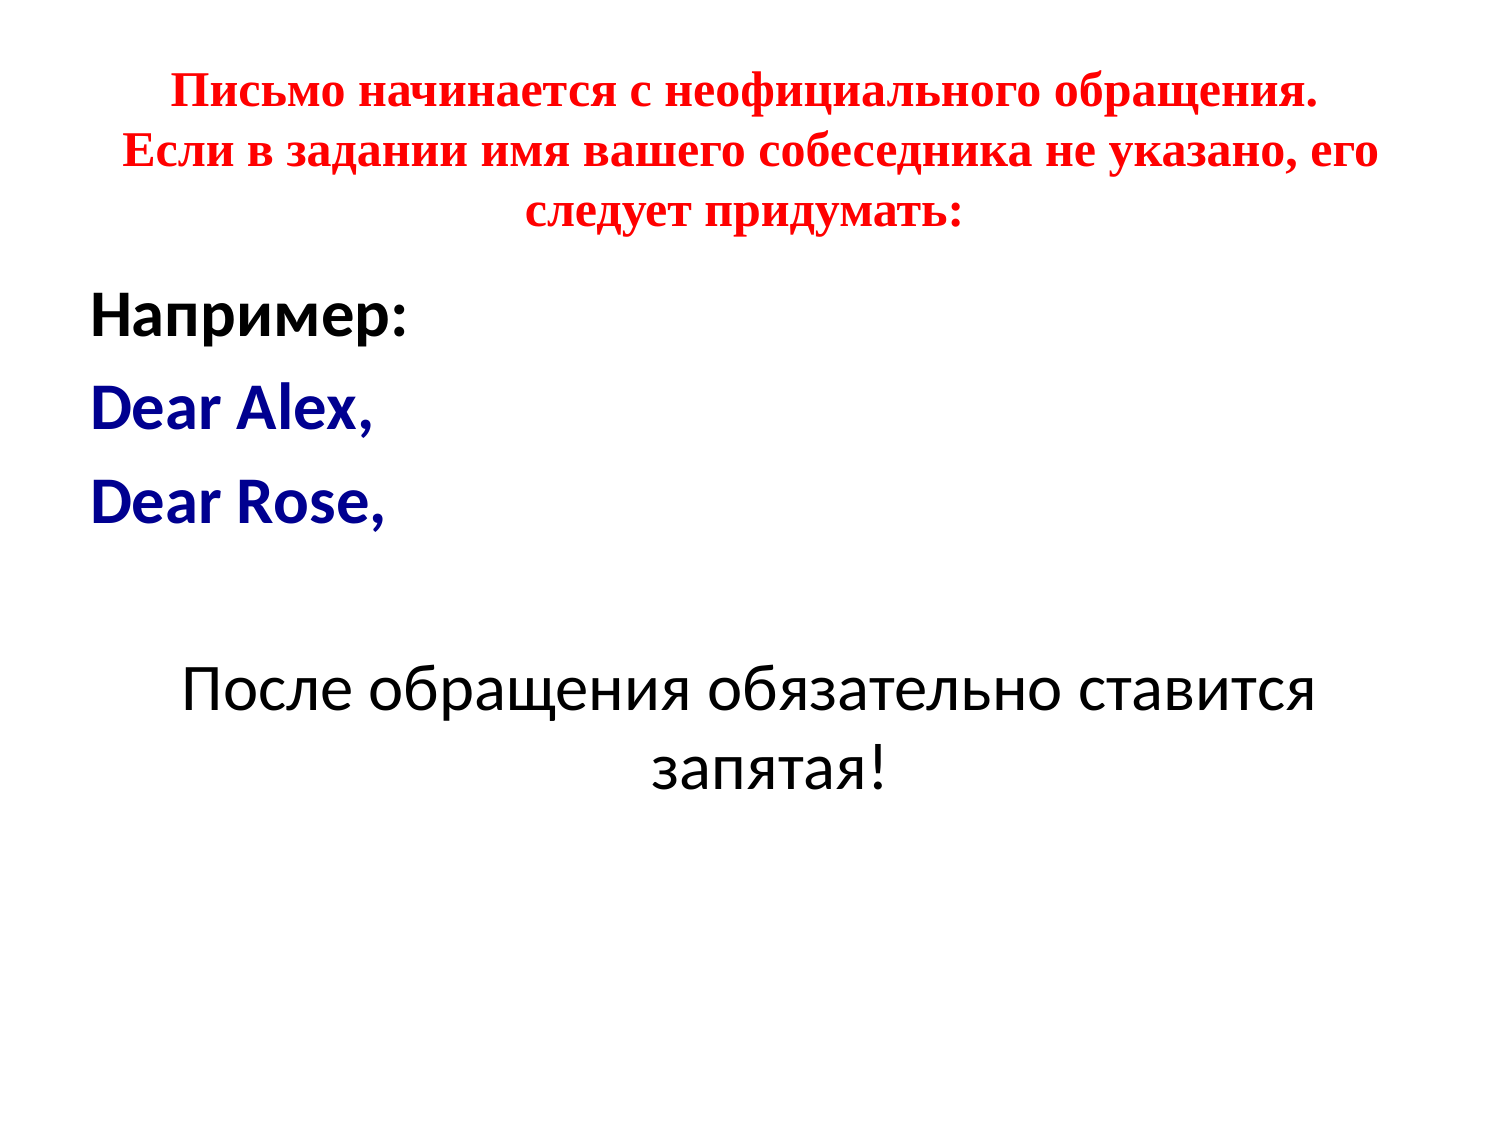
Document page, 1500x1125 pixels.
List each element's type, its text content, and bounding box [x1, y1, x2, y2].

title Письмо начинается с неофициального обращения. Если в задании имя вашего собеседника не указано, его следует придумать: [76, 0, 1425, 233]
list Например: Dear Alex, Dear Rose, После обращения обязательно ставится запятая! [75, 262, 1425, 1005]
